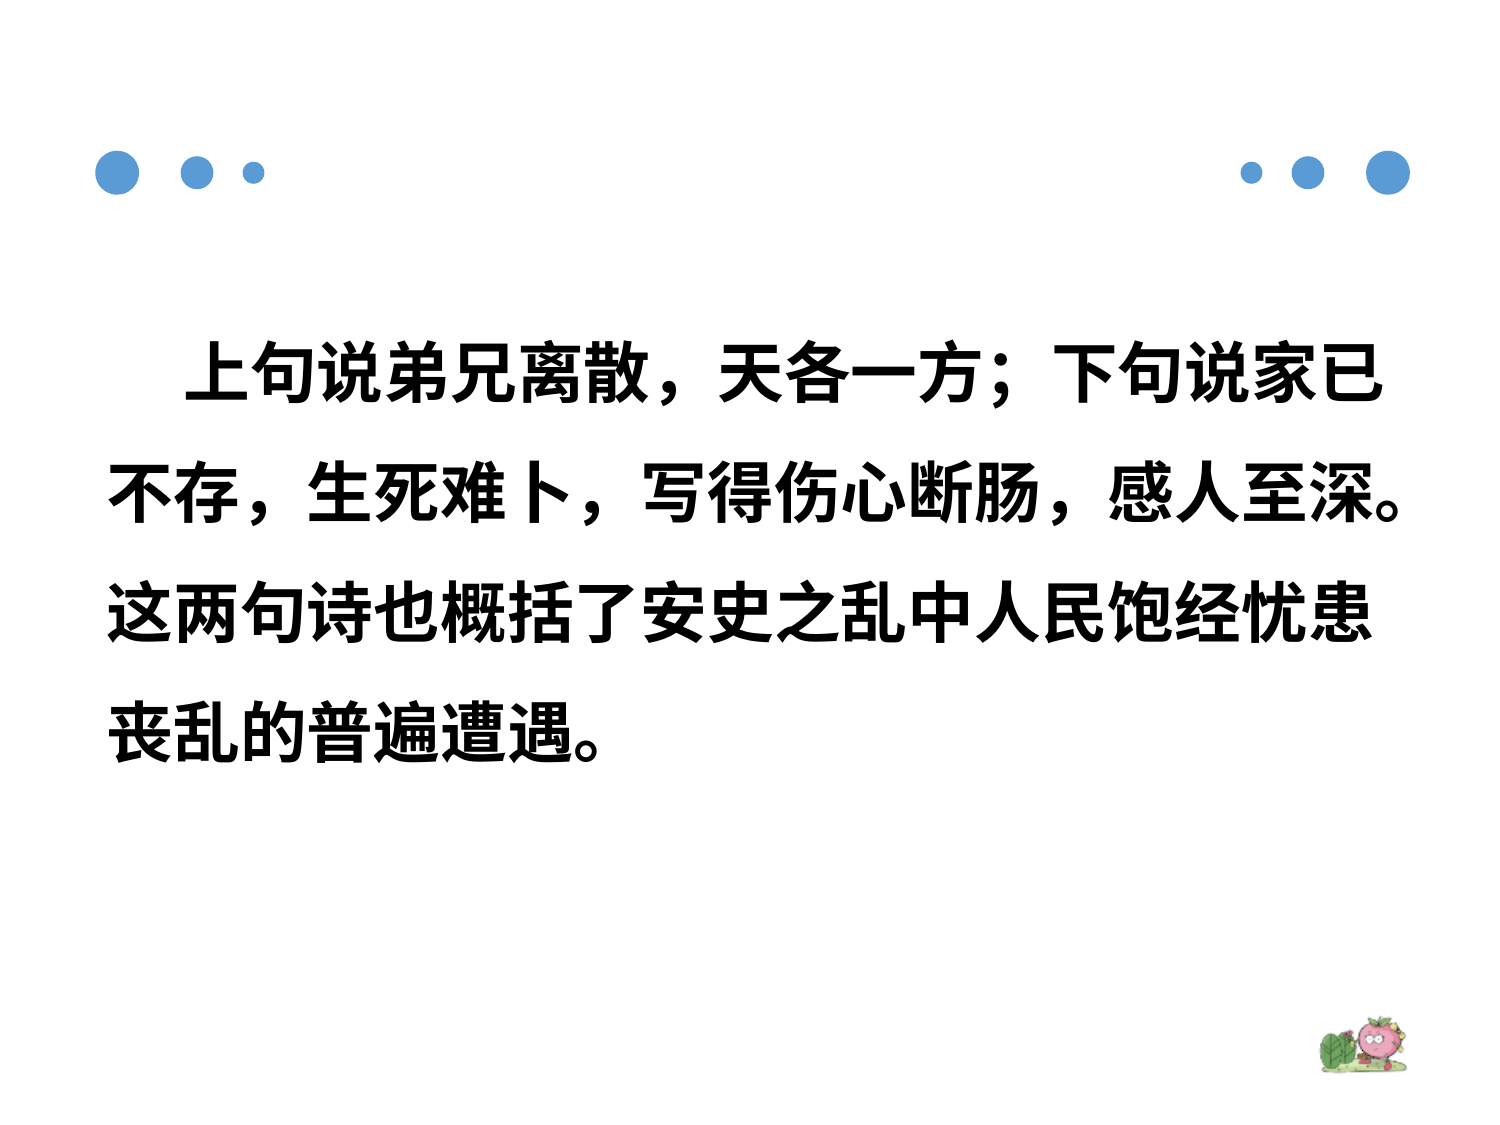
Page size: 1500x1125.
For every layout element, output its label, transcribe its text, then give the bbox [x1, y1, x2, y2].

picture [1316, 1012, 1408, 1077]
text_box 上句说弟兄离散，天各一方；下句说家已不存，生死难卜，写得伤心断肠，感人至深。这两句诗也概括了安史之乱中人民饱经忧患丧乱的普遍遭遇。 [91, 283, 1408, 778]
